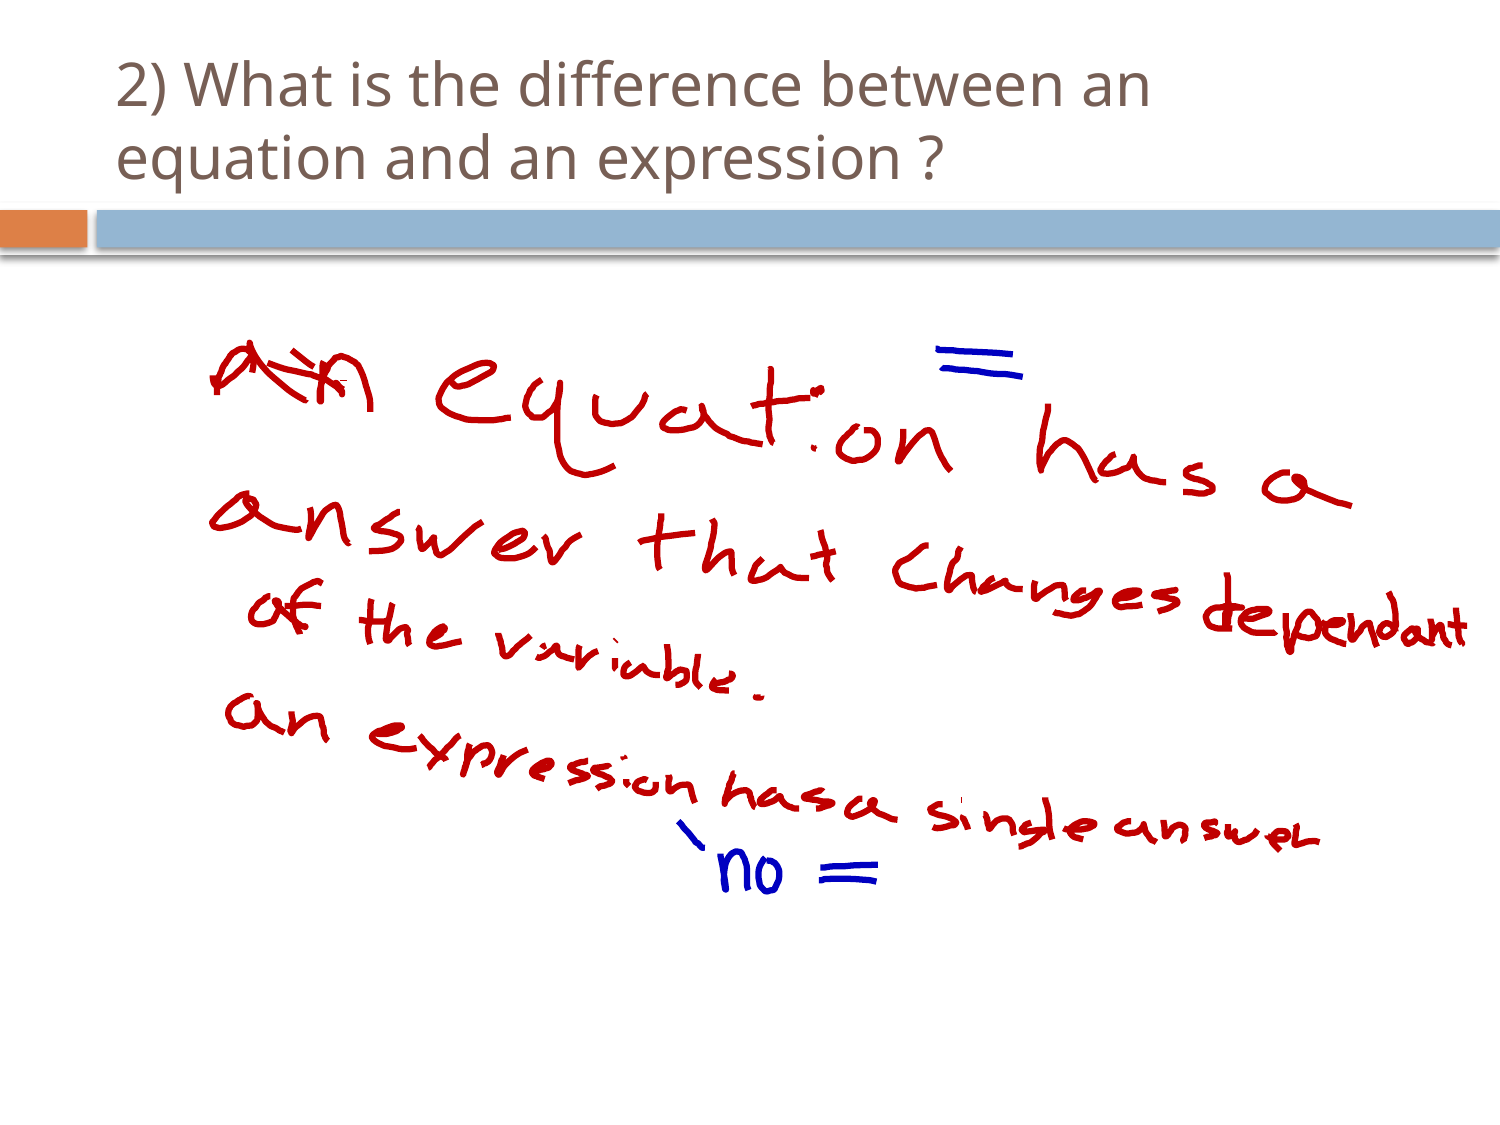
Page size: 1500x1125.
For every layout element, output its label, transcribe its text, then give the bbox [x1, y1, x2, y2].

text_box [1099, 453, 1167, 484]
text_box [211, 492, 302, 531]
text_box [284, 603, 322, 607]
text_box [1455, 607, 1459, 624]
text_box [1018, 821, 1046, 848]
text_box [493, 530, 537, 560]
text_box [940, 366, 1023, 378]
text_box [440, 755, 447, 762]
text_box [665, 644, 688, 686]
text_box [810, 550, 836, 558]
text_box [369, 598, 373, 620]
text_box [1239, 608, 1277, 634]
text_box [240, 361, 255, 374]
text_box [323, 378, 344, 396]
text_box [946, 546, 977, 593]
text_box [1263, 471, 1353, 507]
text_box [367, 623, 372, 645]
text_box [1114, 589, 1143, 608]
text_box [592, 765, 613, 790]
text_box [1456, 627, 1464, 645]
text_box [1284, 610, 1321, 653]
text_box [704, 518, 736, 576]
text_box [1044, 797, 1054, 840]
text_box [768, 368, 772, 401]
text_box [625, 779, 630, 787]
text_box [497, 632, 532, 658]
text_box [837, 425, 879, 462]
text_box [1053, 589, 1101, 617]
text_box [749, 557, 810, 582]
text_box [1063, 820, 1096, 841]
text_box [524, 378, 616, 476]
text_box [638, 532, 696, 544]
text_box [216, 347, 255, 396]
text_box [812, 387, 823, 395]
text_box [723, 772, 756, 808]
title 2) What is the difference between an equation and an expression ? [100, 37, 1438, 200]
text_box [818, 878, 877, 883]
text_box [1204, 572, 1243, 630]
text_box [825, 555, 834, 582]
text_box [568, 759, 589, 785]
text_box [1320, 619, 1347, 645]
text_box [292, 580, 323, 605]
text_box [594, 393, 648, 425]
text_box [416, 520, 484, 557]
text_box [803, 789, 834, 810]
text_box [983, 813, 1016, 836]
text_box [267, 362, 321, 382]
text_box [496, 748, 528, 776]
text_box [677, 820, 705, 849]
text_box [437, 362, 511, 422]
text_box [1429, 618, 1452, 647]
text_box [1038, 403, 1097, 482]
text_box [427, 625, 462, 648]
text_box [418, 734, 439, 756]
text_box [1266, 830, 1290, 852]
text_box [962, 815, 969, 830]
text_box [757, 857, 781, 893]
text_box [318, 355, 372, 412]
text_box [292, 607, 312, 635]
text_box [657, 513, 663, 536]
text_box [718, 672, 734, 684]
text_box [385, 602, 411, 646]
text_box [1153, 589, 1179, 613]
text_box [307, 503, 350, 545]
text_box [935, 347, 1013, 356]
text_box [1033, 580, 1067, 601]
text_box [1203, 820, 1219, 839]
text_box [894, 544, 938, 590]
text_box [1162, 819, 1187, 843]
text_box [667, 774, 696, 804]
text_box [820, 863, 878, 869]
text_box [291, 349, 315, 368]
text_box [656, 540, 661, 570]
text_box [250, 595, 293, 626]
text_box [289, 711, 329, 742]
text_box [542, 533, 582, 564]
text_box [979, 577, 1023, 593]
text_box [1447, 623, 1468, 627]
text_box [371, 724, 417, 751]
text_box [634, 778, 657, 794]
text_box [719, 850, 750, 891]
text_box [758, 789, 800, 810]
text_box [694, 653, 702, 689]
text_box [661, 405, 763, 446]
text_box [227, 695, 285, 734]
text_box [1116, 820, 1157, 843]
text_box [462, 743, 494, 776]
text_box [751, 397, 811, 408]
text_box [358, 619, 387, 623]
text_box [1183, 464, 1214, 495]
text_box [897, 428, 952, 472]
text_box [577, 645, 599, 669]
text_box [531, 759, 553, 780]
text_box [846, 797, 898, 821]
text_box [1226, 824, 1259, 843]
text_box [711, 678, 729, 692]
text_box [1378, 591, 1397, 638]
text_box [767, 404, 775, 444]
text_box [535, 644, 575, 661]
text_box [1403, 627, 1434, 645]
text_box [929, 803, 957, 829]
text_box [427, 734, 461, 769]
text_box [368, 511, 402, 553]
text_box [819, 529, 828, 552]
text_box [1293, 823, 1320, 846]
text_box [248, 342, 307, 402]
text_box [622, 661, 660, 678]
text_box [1349, 613, 1378, 648]
text_box [212, 375, 218, 387]
